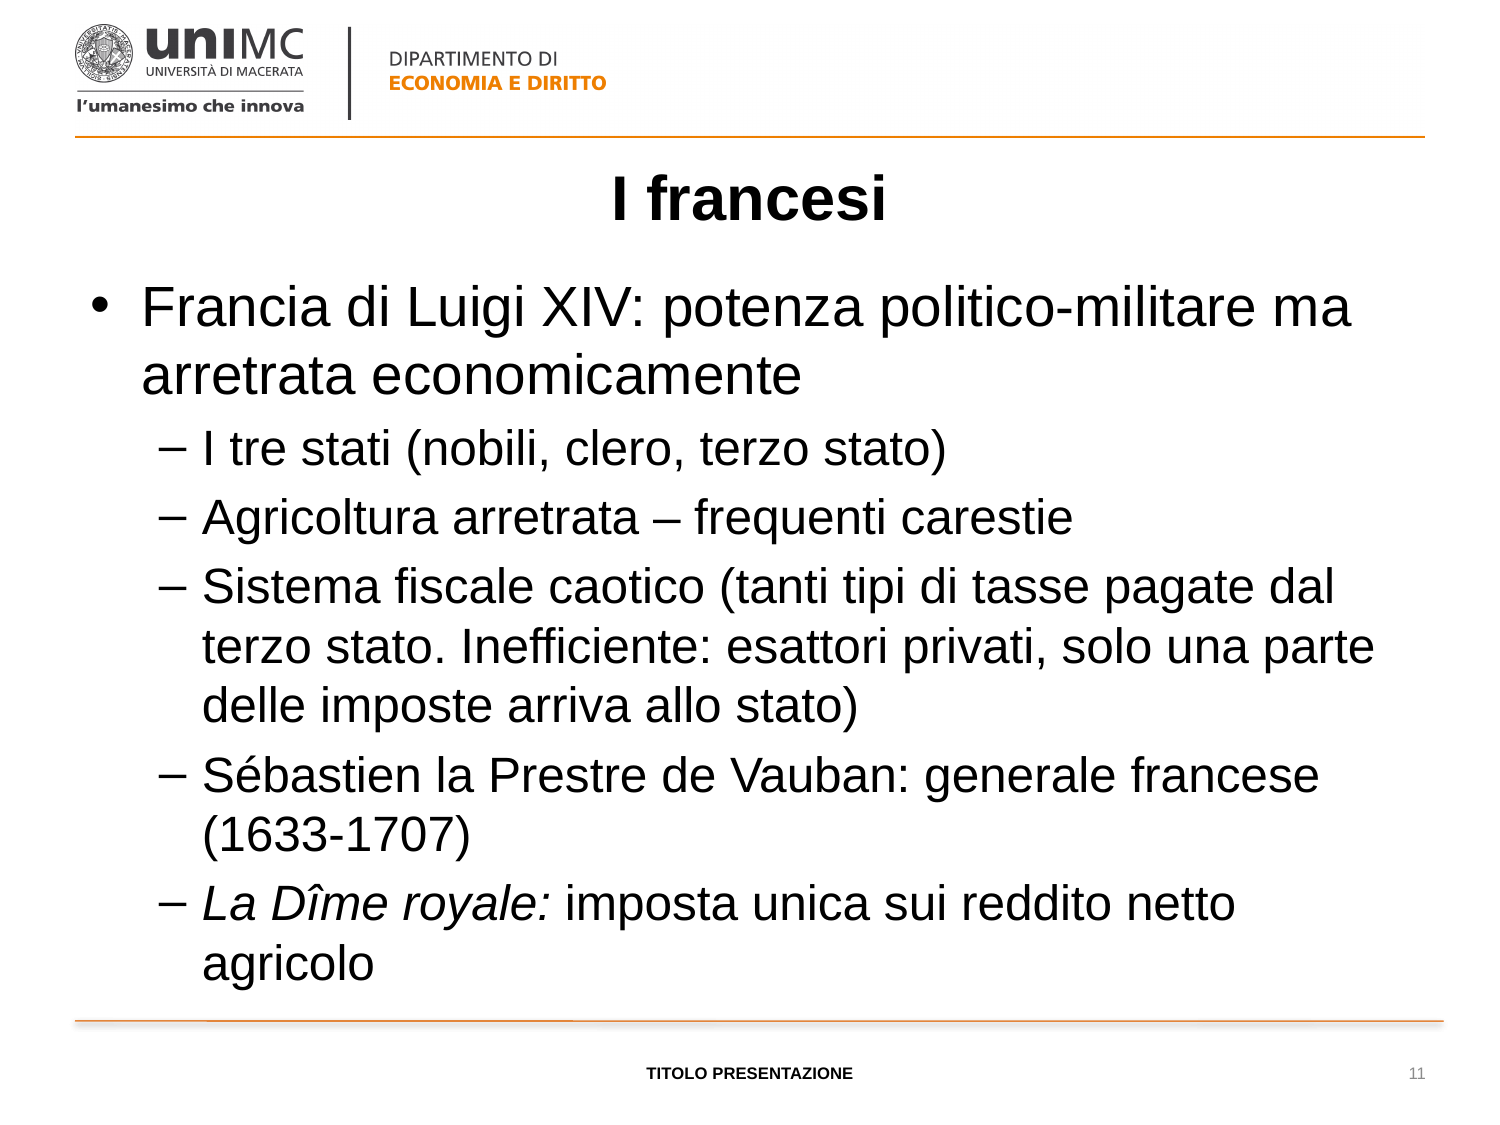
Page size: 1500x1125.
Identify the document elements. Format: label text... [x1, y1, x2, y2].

footer TITOLO PRESENTAZIONE [512, 1042, 988, 1103]
picture [75, 24, 1425, 138]
list Francia di Luigi XIV: potenza politico-militare ma arretrata economicamente I tre stati (nobili, clero, terzo stato) Agricoltura arretrata – frequenti carestie Sistema fiscale caotico (tanti tipi di tasse pagate dal terzo stato. Inefficiente: esattori privati, solo una parte delle imposte arriva allo stato) Sébastien la Prestre de Vauban: generale francese (1633-1707) La Dîme royale: imposta unica sui reddito netto agricolo [75, 262, 1425, 1005]
title I francesi [75, 149, 1425, 241]
slide_number 11 [1091, 1042, 1442, 1103]
